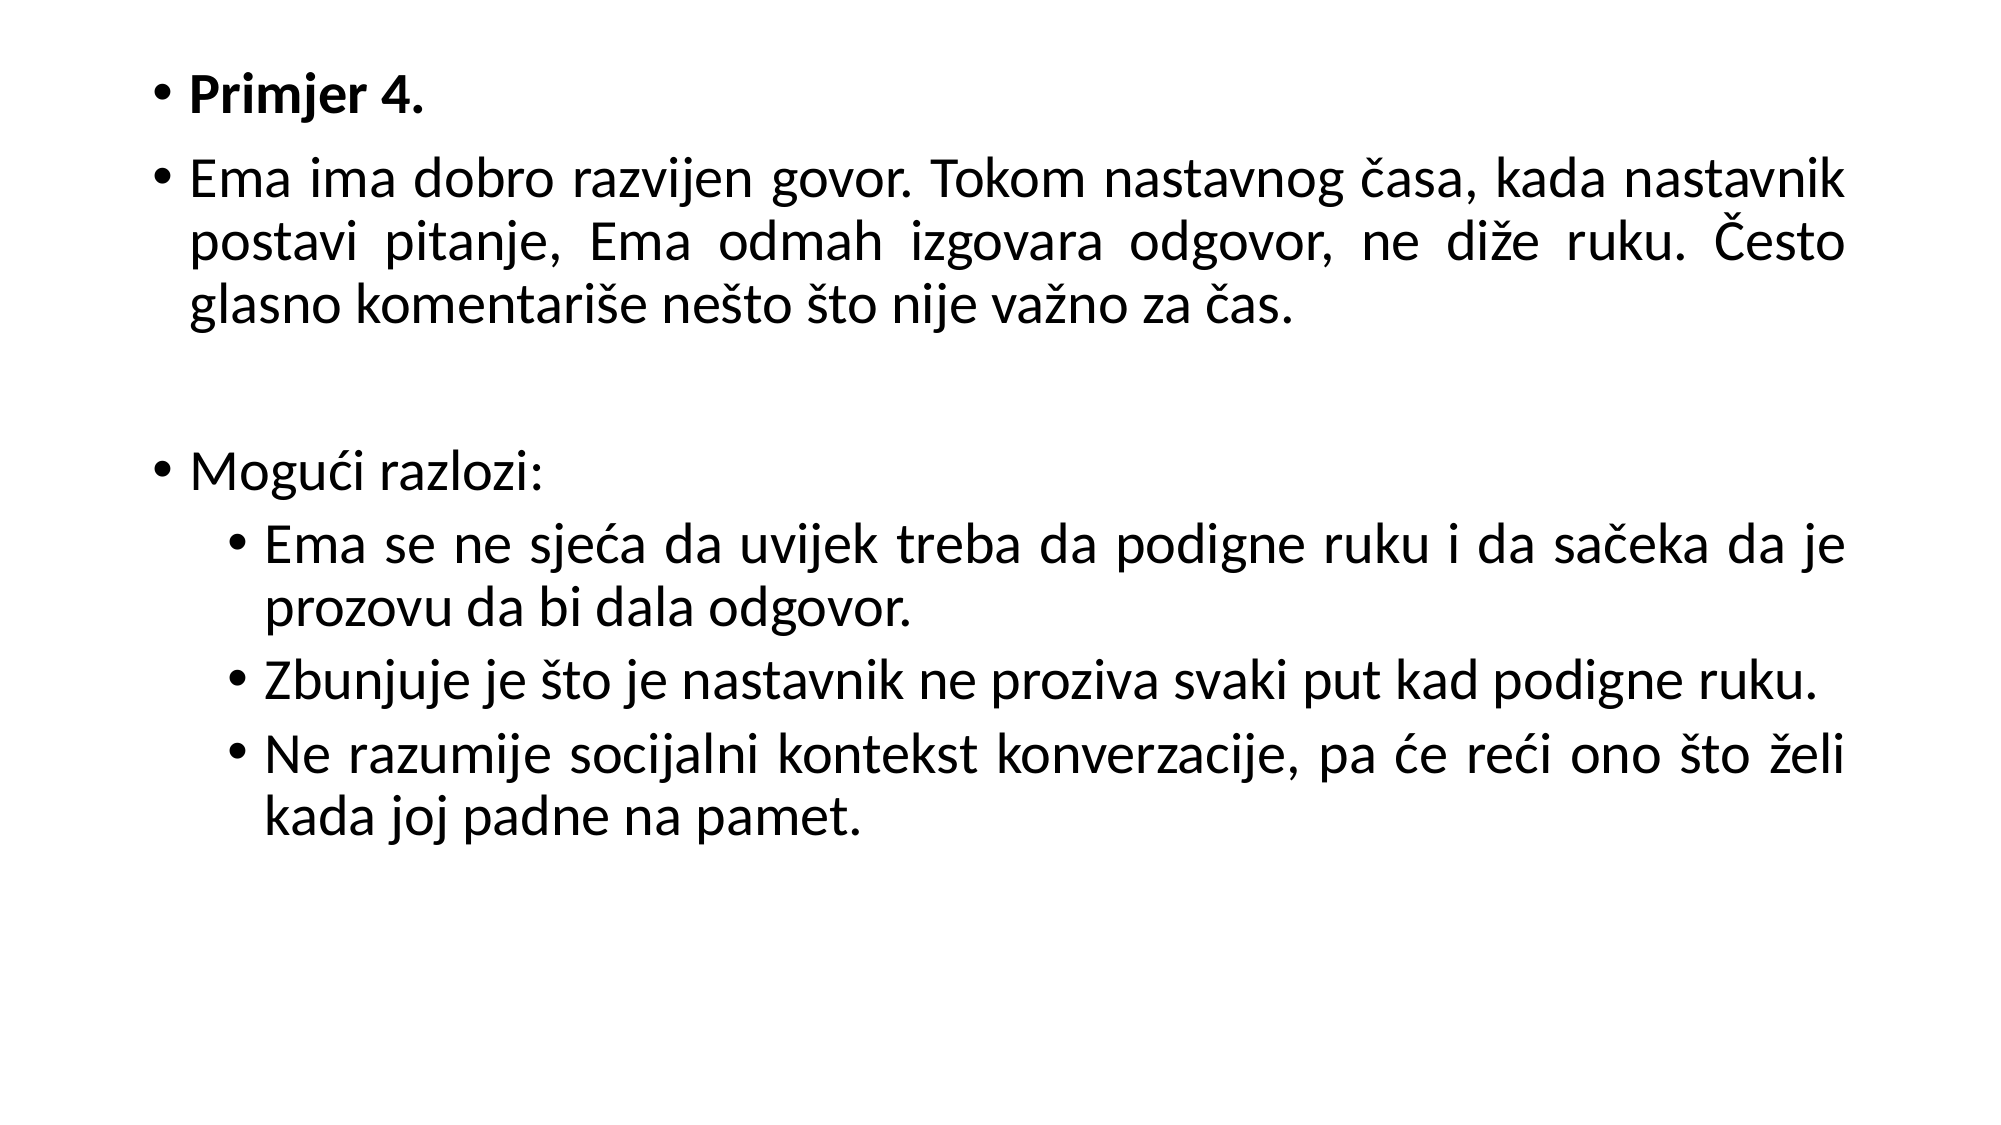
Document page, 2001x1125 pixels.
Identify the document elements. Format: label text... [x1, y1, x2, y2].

list Primjer 4. Ema ima dobro razvijen govor. Tokom nastavnog časa, kada nastavnik postavi pitanje, Ema odmah izgovara odgovor, ne diže ruku. Često glasno komentariše nešto što nije važno za čas. Mogući razlozi: Ema se ne sjeća da uvijek treba da podigne ruku i da sačeka da je prozovu da bi dala odgovor. Zbunjuje je što je nastavnik ne proziva svaki put kad podigne ruku. Ne razumije socijalni kontekst konverzacije, pa će reći ono što želi kada joj padne na pamet. [137, 56, 1863, 1014]
